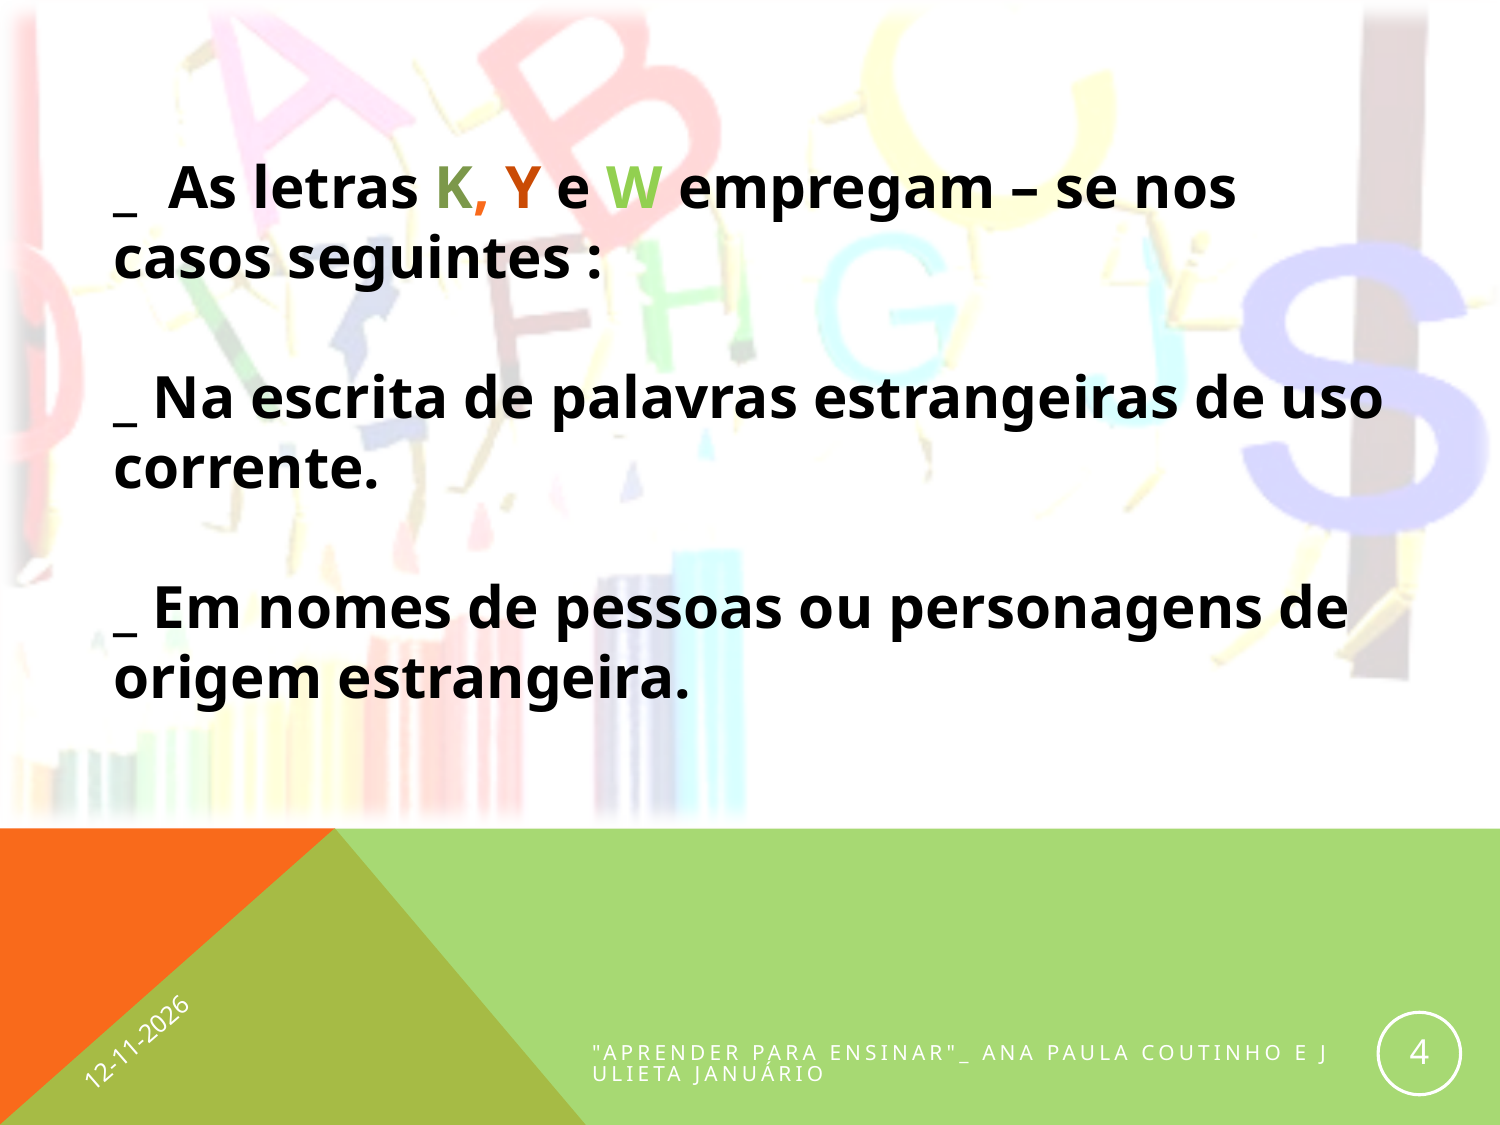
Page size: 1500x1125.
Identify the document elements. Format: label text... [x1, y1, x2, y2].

footer "Aprender para ensinar"_ Ana Paula Coutinho e Julieta Januário [577, 1031, 1352, 1076]
slide_number 4 [1376, 1010, 1463, 1097]
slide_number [65, 849, 357, 1109]
text_box _ As letras K, Y e W empregam – se nos casos seguintes : _ Na escrita de palavras estrangeiras de uso corrente. _ Em nomes de pessoas ou personagens de origem estrangeira. [98, 143, 1410, 763]
